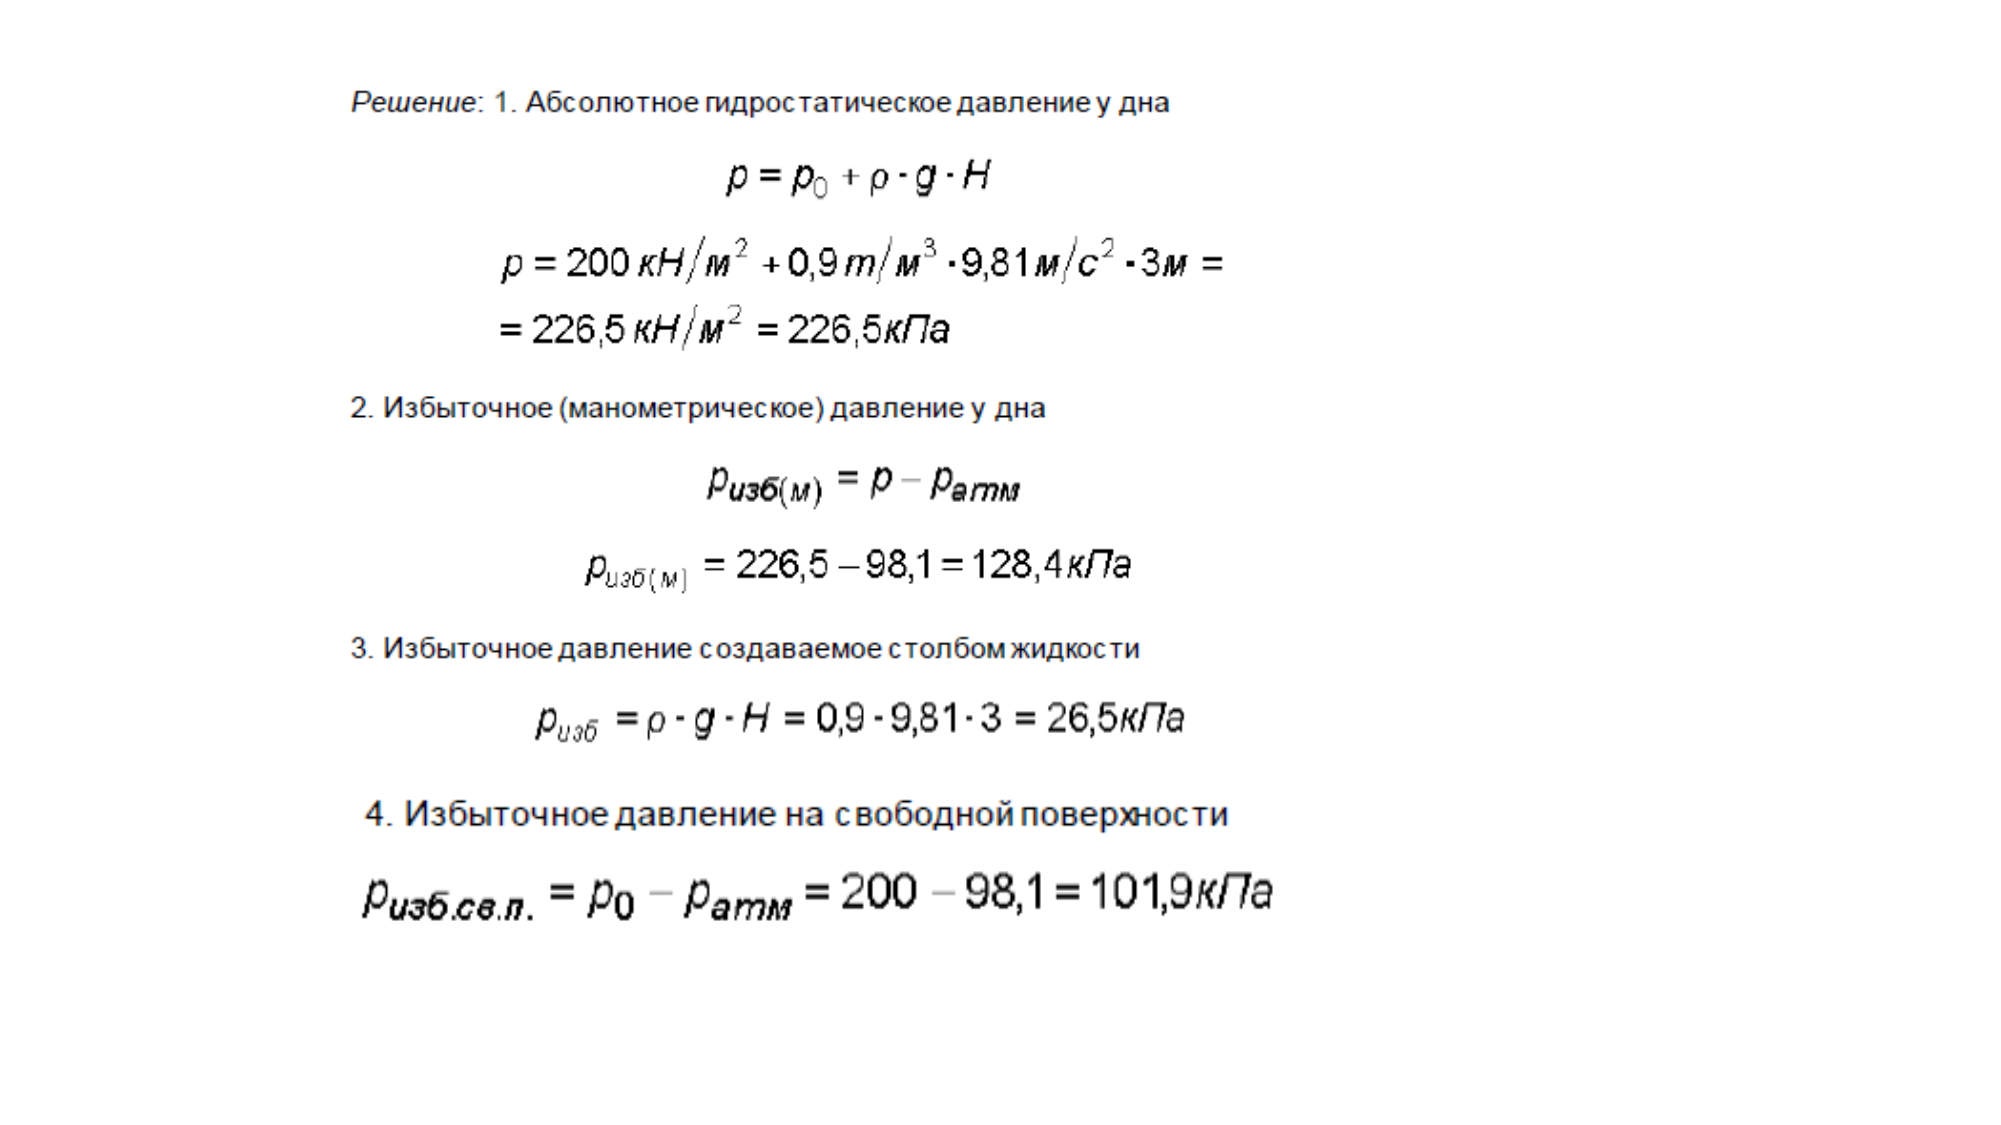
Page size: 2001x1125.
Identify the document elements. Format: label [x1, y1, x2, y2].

picture [340, 771, 1351, 937]
picture [301, 78, 1274, 754]
